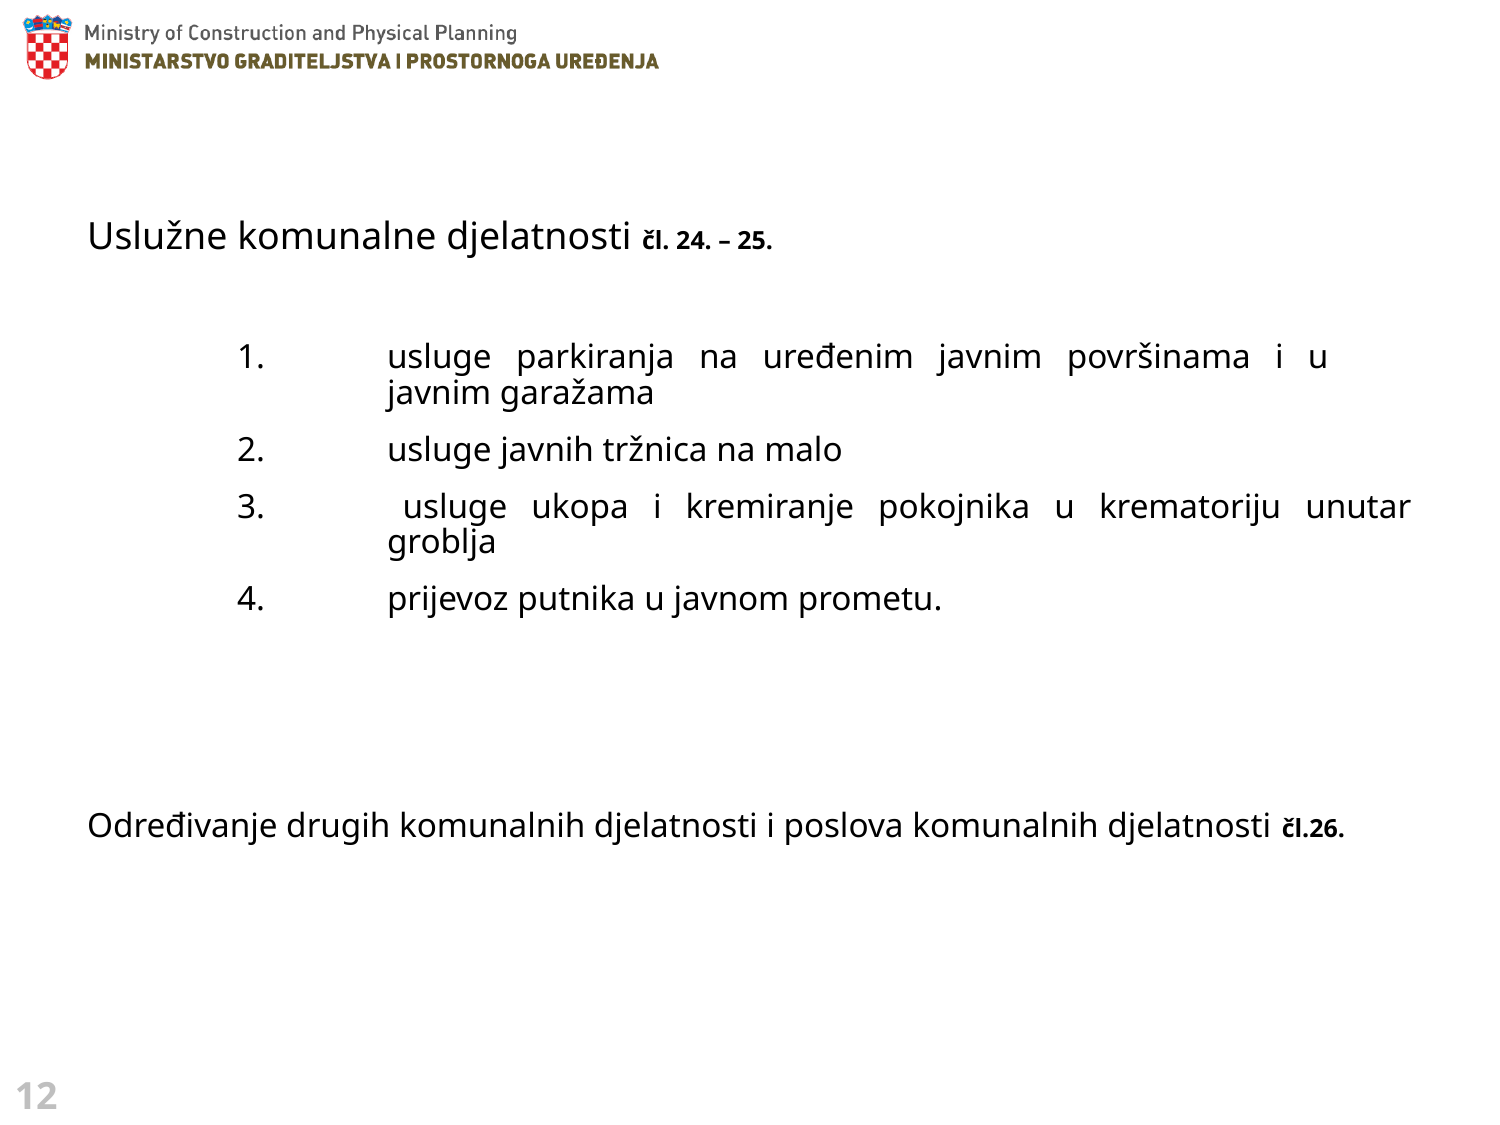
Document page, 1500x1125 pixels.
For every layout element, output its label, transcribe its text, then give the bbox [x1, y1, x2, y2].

list Uslužne komunalne djelatnosti čl. 24. – 25. 1. usluge parkiranja na uređenim javnim površinama i u javnim garažama 2. usluge javnih tržnica na malo 3. usluge ukopa i kremiranje pokojnika u krematoriju unutar groblja 4. prijevoz putnika u javnom prometu. Određivanje drugih komunalnih djelatnosti i poslova komunalnih djelatnosti čl.26. [72, 210, 1428, 924]
text_box 12 [0, 1064, 184, 1125]
picture [0, 0, 689, 100]
